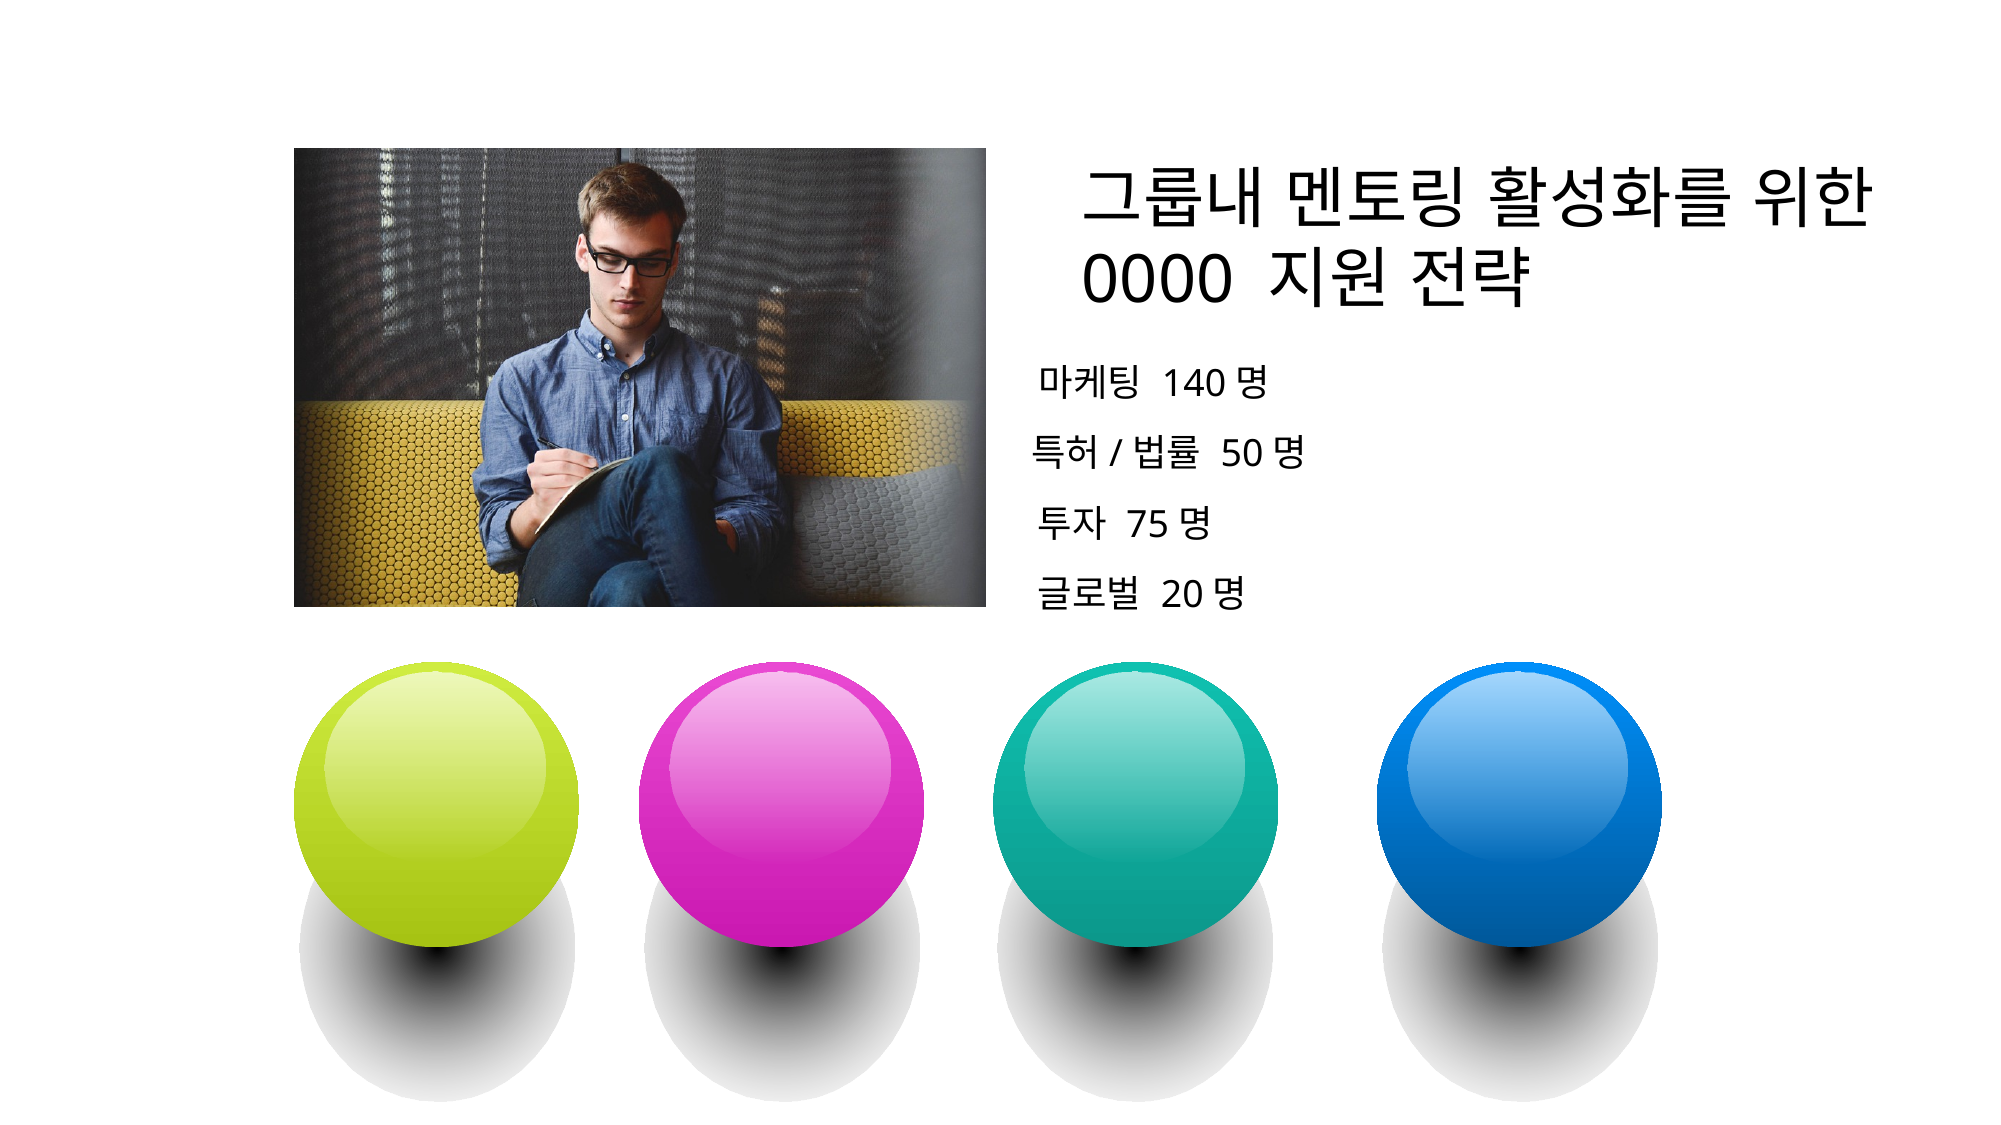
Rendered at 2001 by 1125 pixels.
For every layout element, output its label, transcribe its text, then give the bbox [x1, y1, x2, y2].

picture [294, 148, 986, 607]
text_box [993, 662, 1279, 1102]
text_box 마케팅 140명 [1024, 351, 1296, 412]
text_box 글로벌 20명 [1023, 562, 1263, 623]
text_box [294, 662, 580, 1102]
text_box 특허/법률 50명 [1016, 422, 1322, 482]
text_box 그룹내 멘토링 활성화를 위한 0000 지원 전략 [1066, 148, 1891, 324]
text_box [638, 662, 924, 1102]
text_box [1376, 662, 1662, 1102]
text_box 투자 75명 [1022, 492, 1238, 553]
